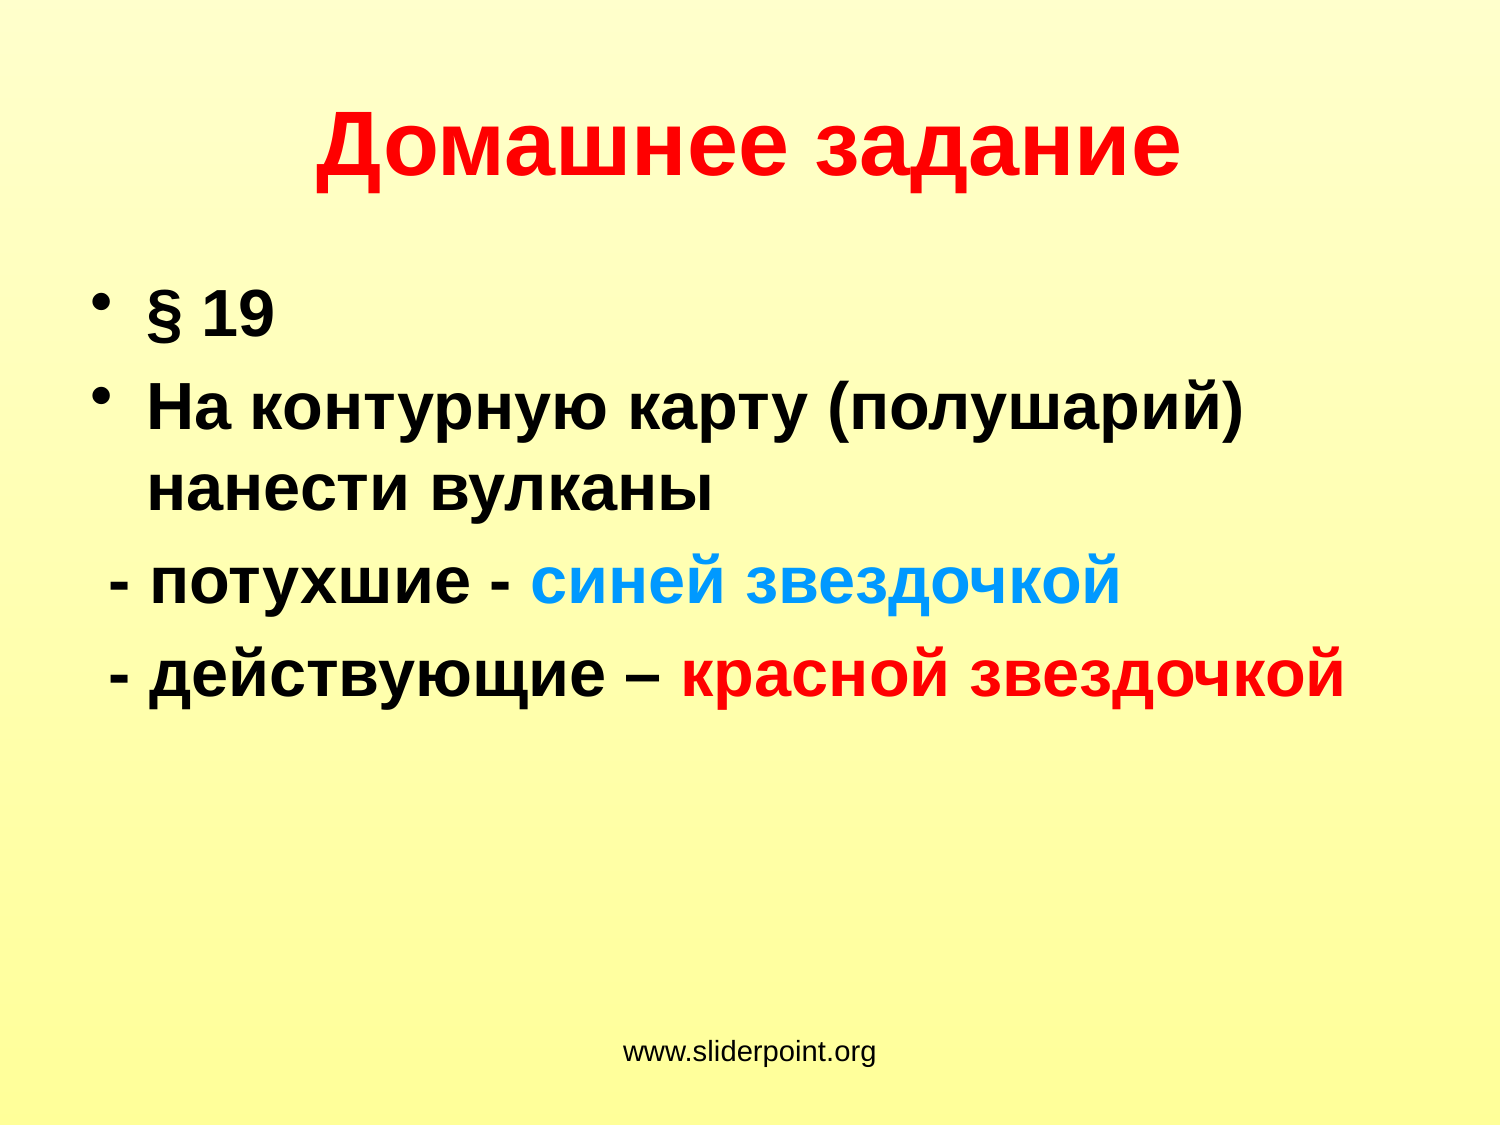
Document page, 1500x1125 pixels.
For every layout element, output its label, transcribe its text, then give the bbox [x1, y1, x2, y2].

title Домашнее задание [74, 44, 1426, 233]
footer www.sliderpoint.org [512, 1024, 988, 1103]
list § 19 На контурную карту (полушарий) нанести вулканы - потухшие - синей звездочкой - действующие – красной звездочкой [74, 262, 1426, 1006]
